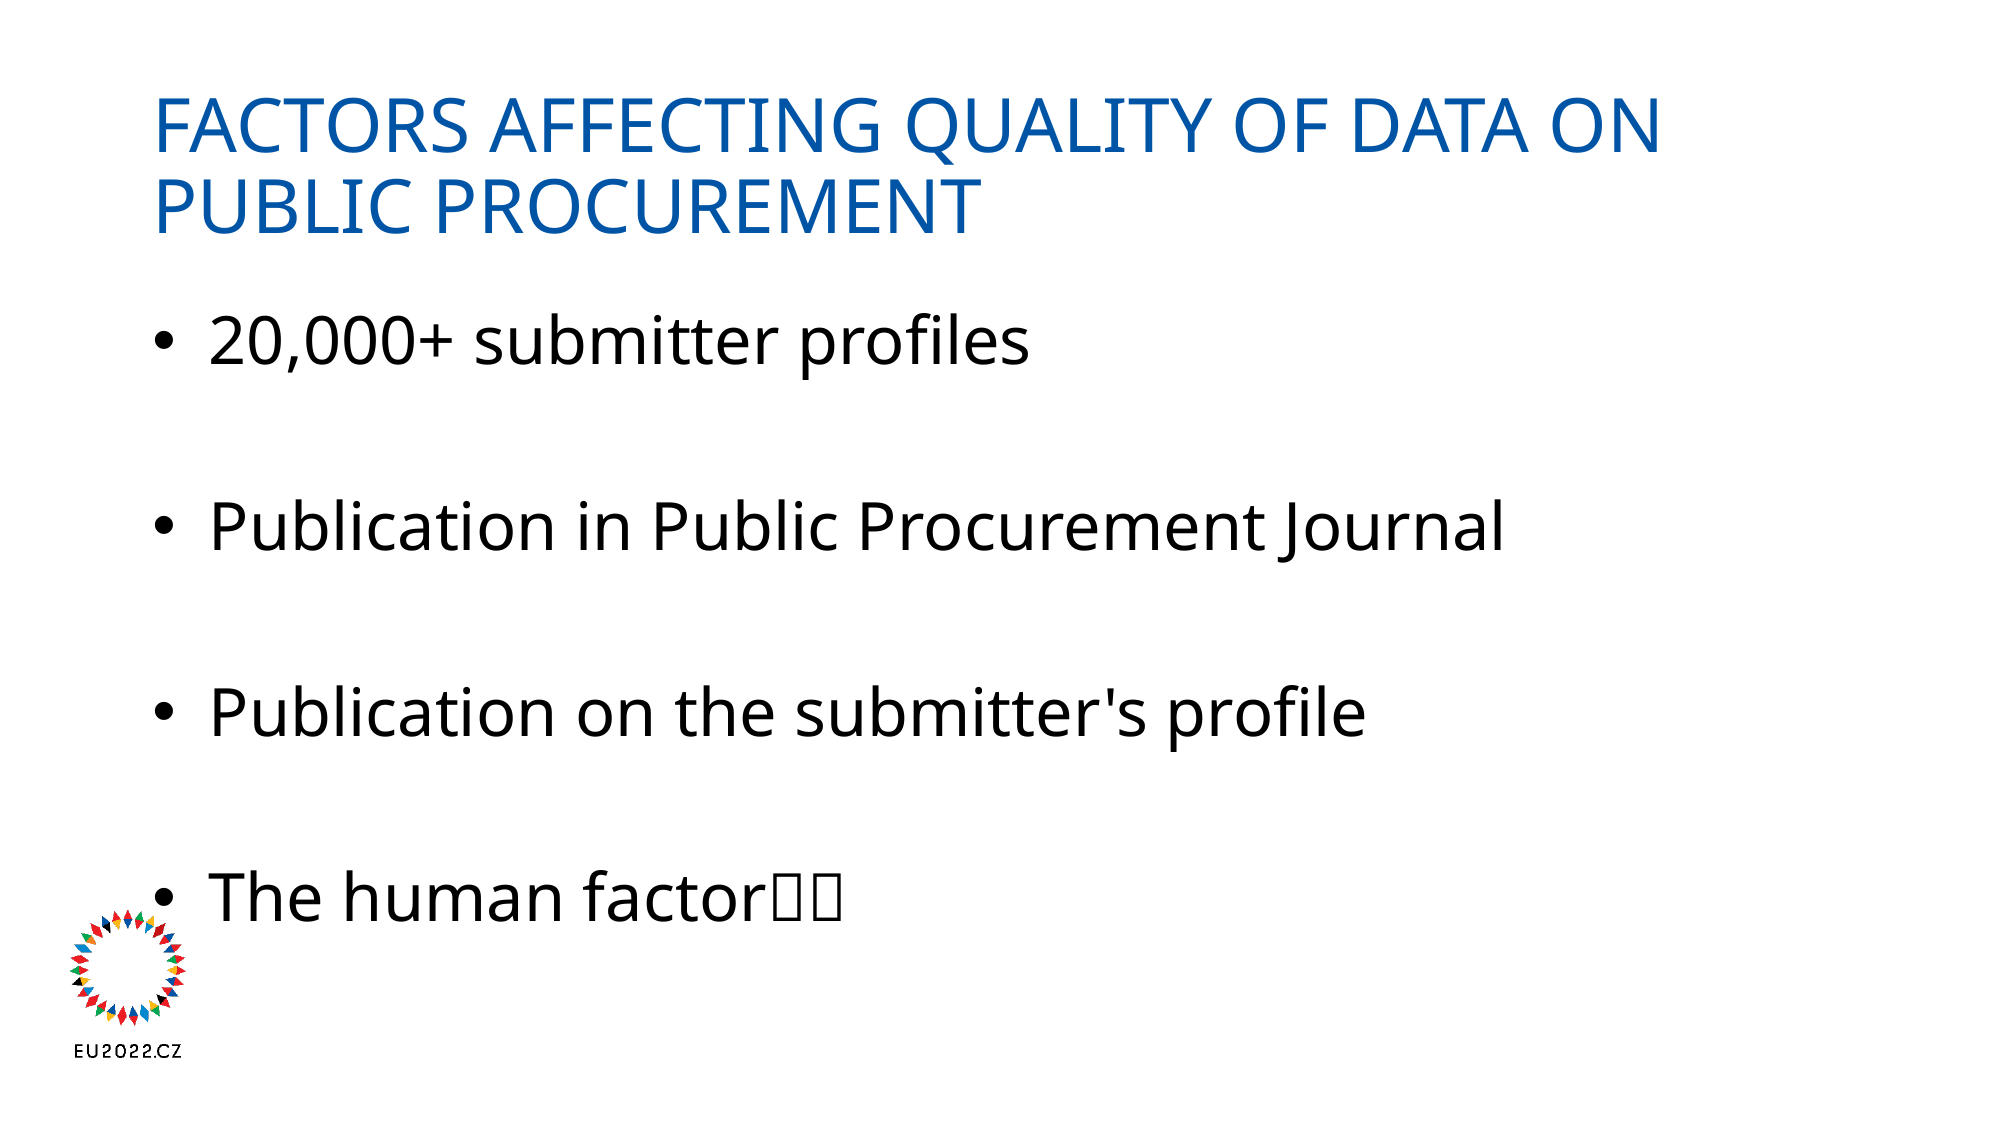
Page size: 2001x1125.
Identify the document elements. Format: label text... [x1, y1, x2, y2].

picture [69, 909, 186, 1058]
list 20,000+ submitter profiles Publication in Public Procurement Journal Publication on the submitter's profile The human factor [137, 299, 1863, 1014]
title FACTORS AFFECTING QUALITY OF DATA ON PUBLIC PROCUREMENT [137, 59, 1863, 278]
